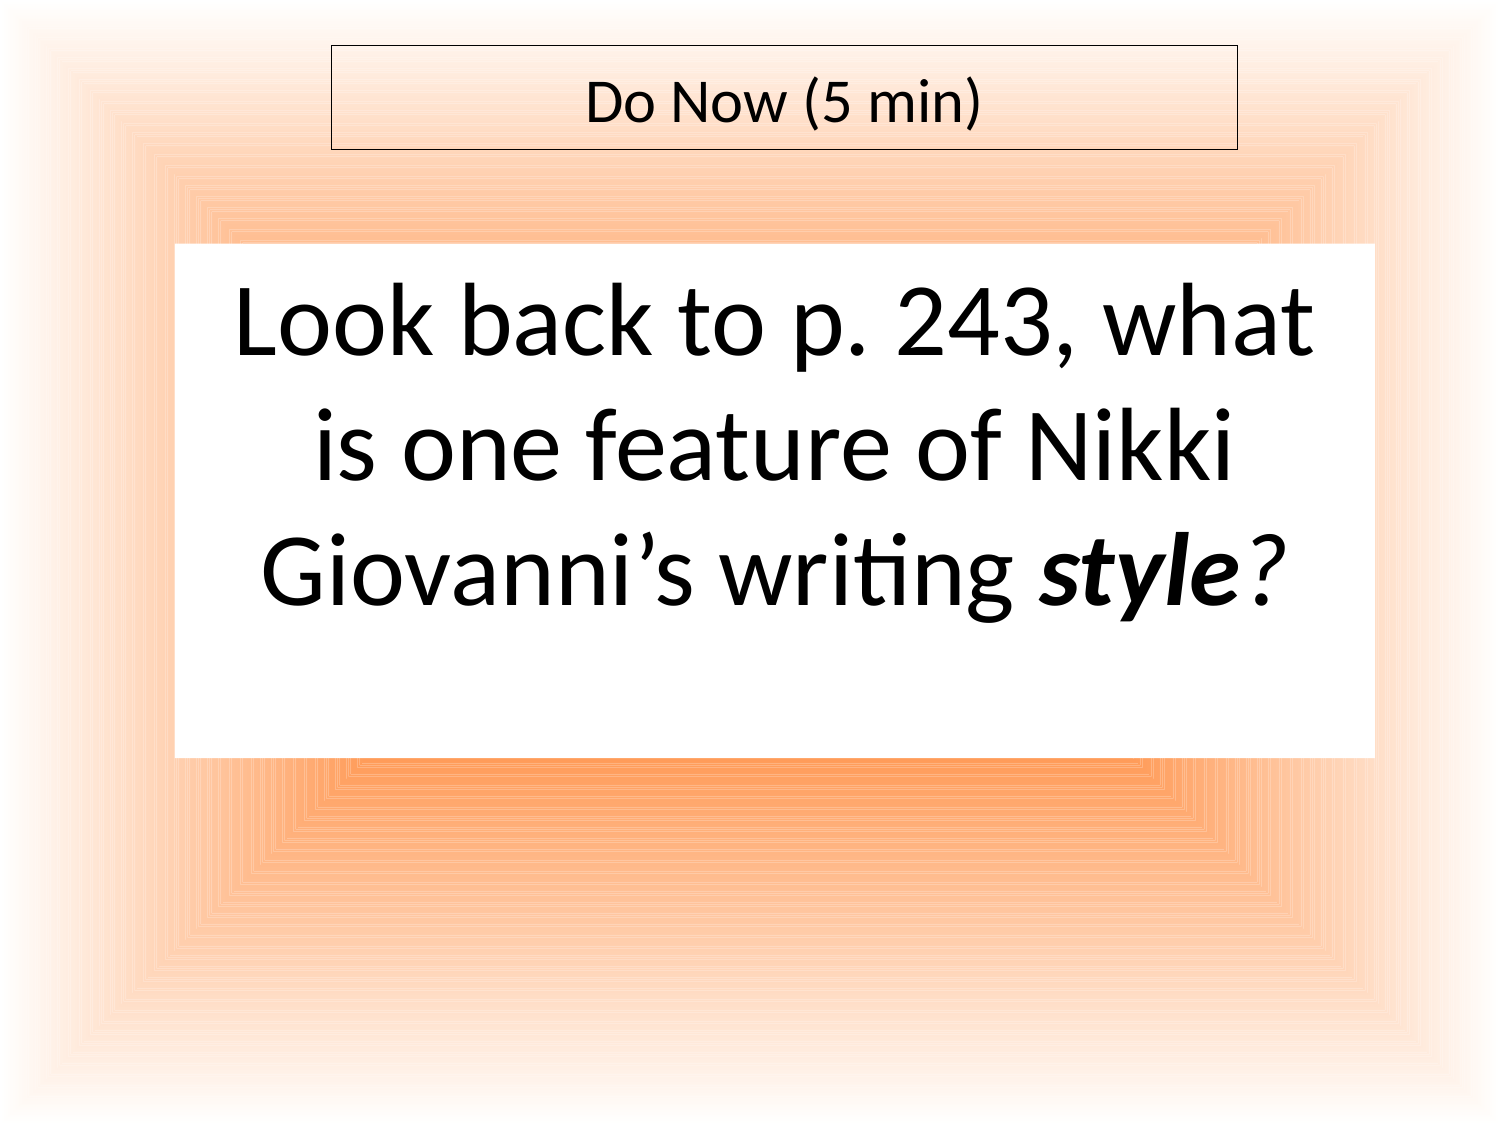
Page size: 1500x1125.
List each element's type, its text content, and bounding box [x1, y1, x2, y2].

text_box Look back to p. 243, what is one feature of Nikki Giovanni’s writing style? [174, 243, 1375, 759]
text_box Do Now (5 min) [331, 45, 1238, 150]
